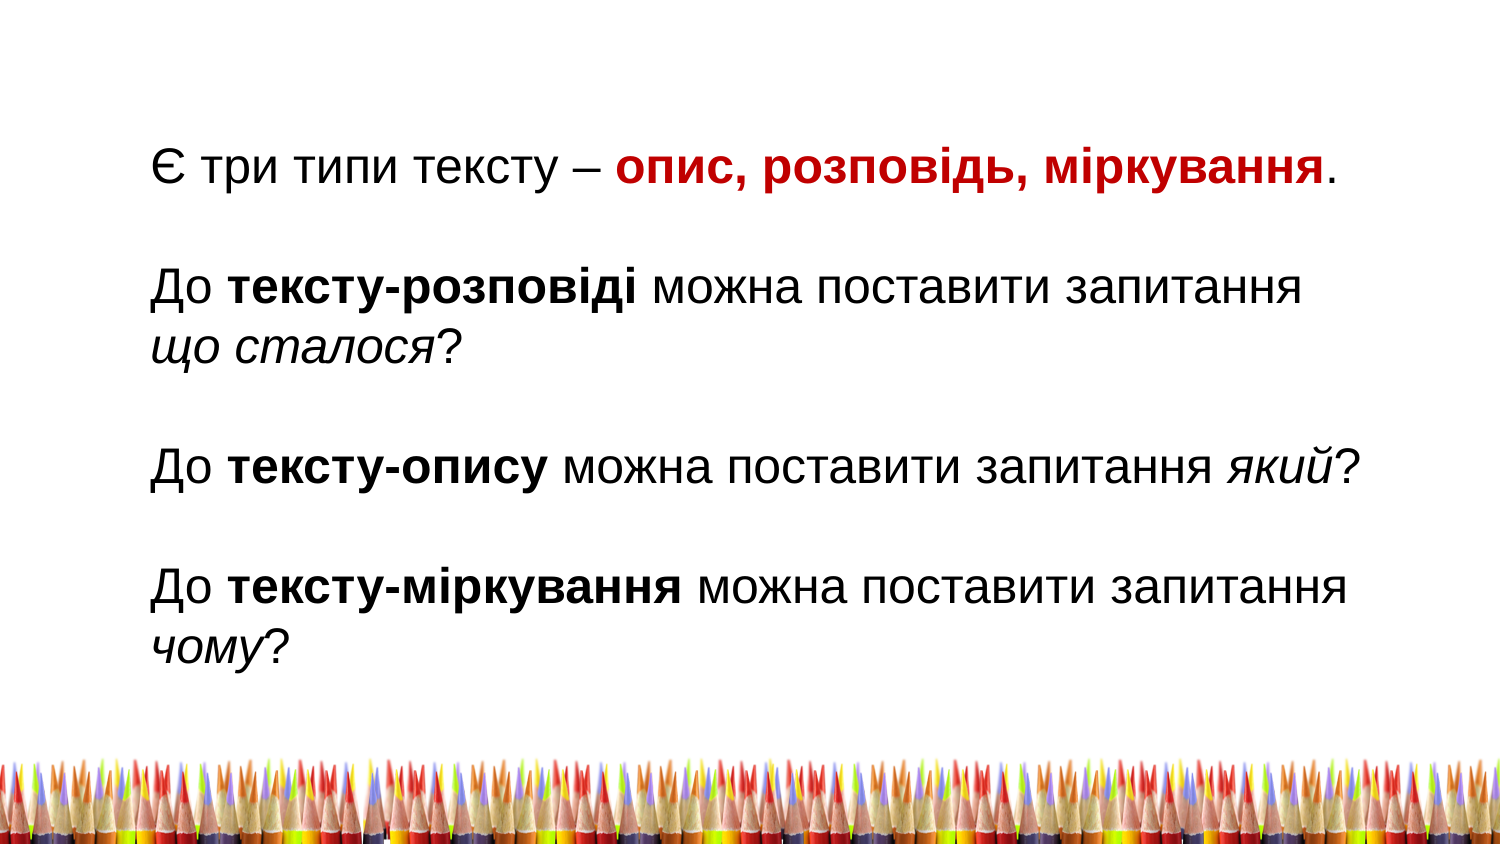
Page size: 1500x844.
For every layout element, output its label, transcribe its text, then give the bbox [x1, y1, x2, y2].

text_box Є три типи тексту – опис, розповідь, міркування. До тексту-розповіді можна поставити запитання що сталося? До тексту-опису можна поставити запитання який? До тексту-міркування можна поставити запитання чому? [135, 126, 1435, 682]
picture [0, 756, 1500, 844]
